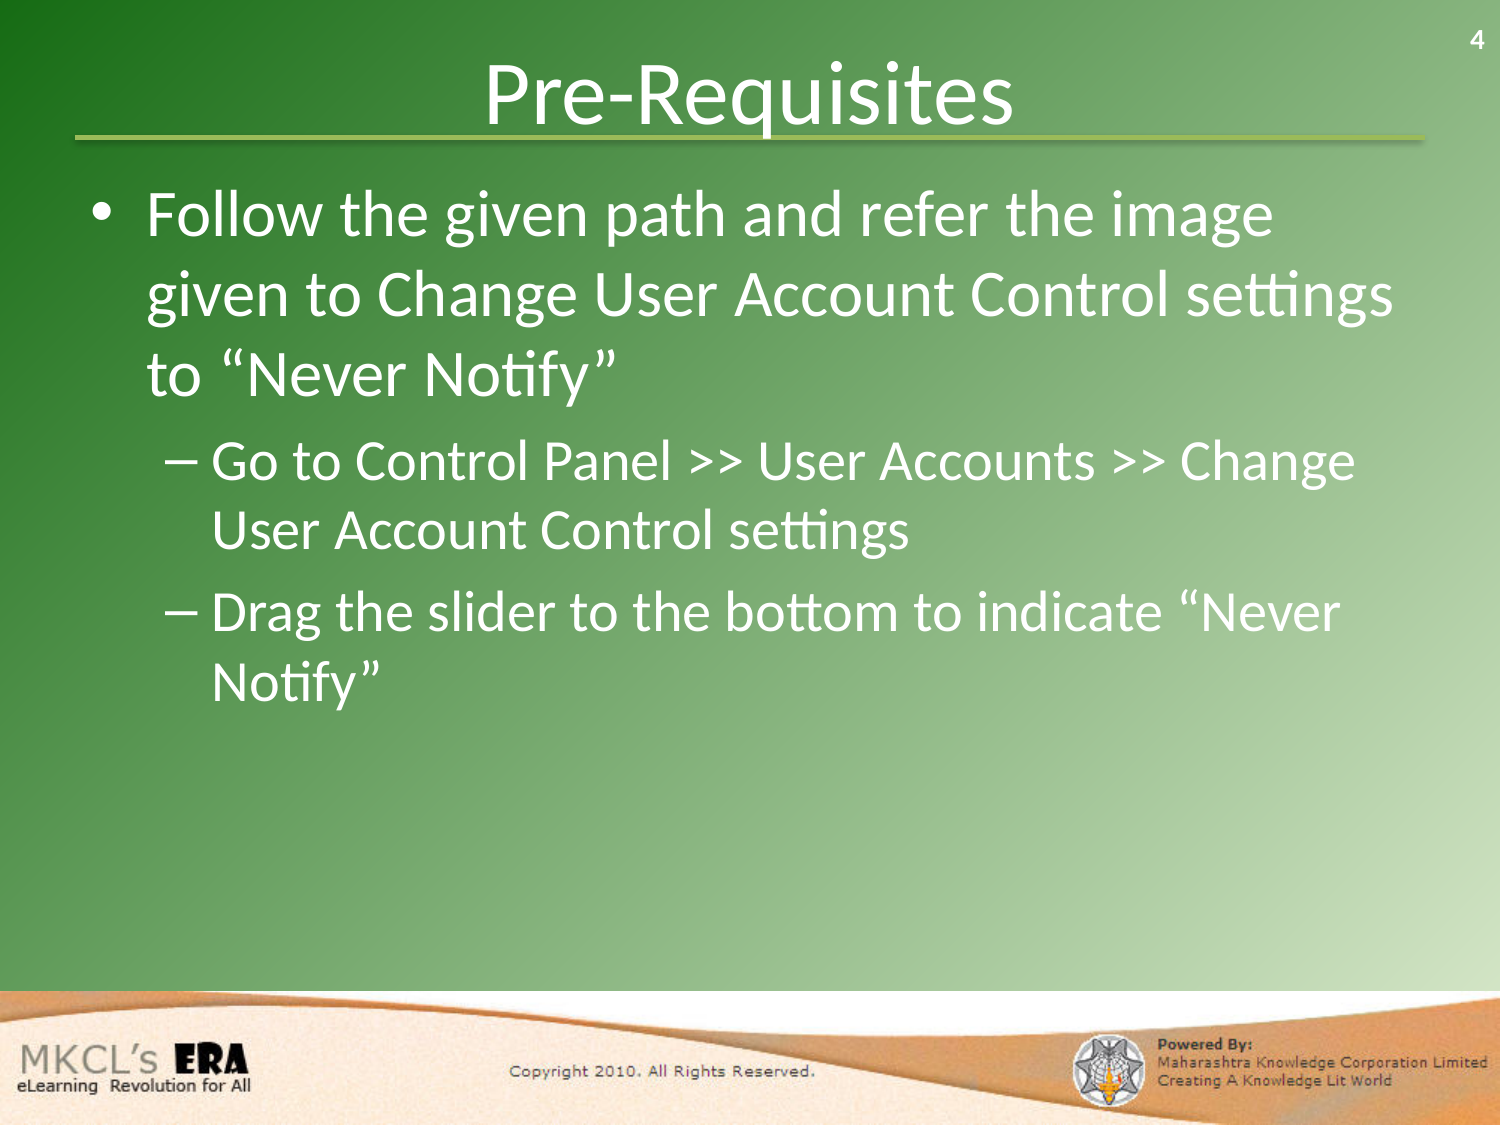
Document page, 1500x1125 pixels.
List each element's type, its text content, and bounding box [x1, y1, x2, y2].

title Pre-Requisites [75, 24, 1425, 150]
picture [0, 991, 1500, 1125]
list Follow the given path and refer the image given to Change User Account Control settings to “Never Notify” Go to Control Panel >> User Accounts >> Change User Account Control settings Drag the slider to the bottom to indicate “Never Notify” [75, 162, 1425, 988]
slide_number 4 [1425, 0, 1500, 75]
